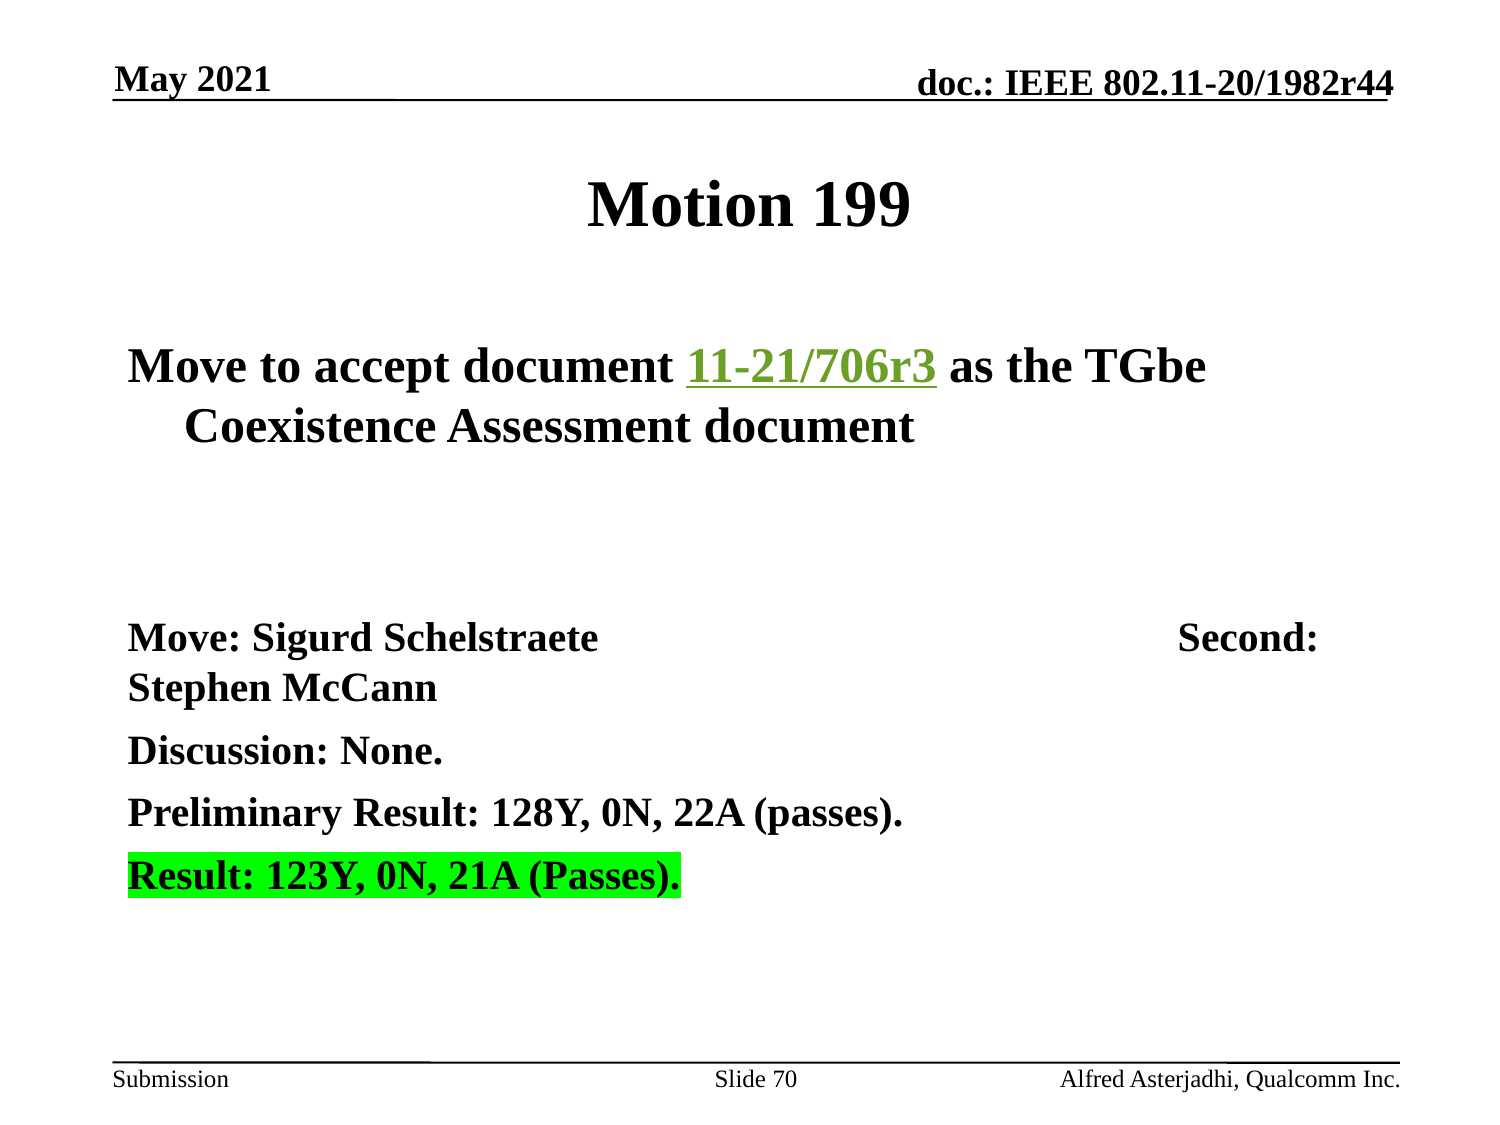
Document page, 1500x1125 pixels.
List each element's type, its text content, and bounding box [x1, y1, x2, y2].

list Move to accept document 11-21/706r3 as the TGbe Coexistence Assessment document Move: Sigurd Schelstraete Second: Stephen McCann Discussion: None. Preliminary Result: 128Y, 0N, 22A (passes). Result: 123Y, 0N, 21A (Passes). [112, 324, 1388, 1063]
slide_number Slide 70 [712, 1061, 800, 1123]
footer Alfred Asterjadhi, Qualcomm Inc. [878, 1061, 1402, 1093]
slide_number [114, 54, 423, 100]
title Motion 199 [112, 112, 1388, 288]
